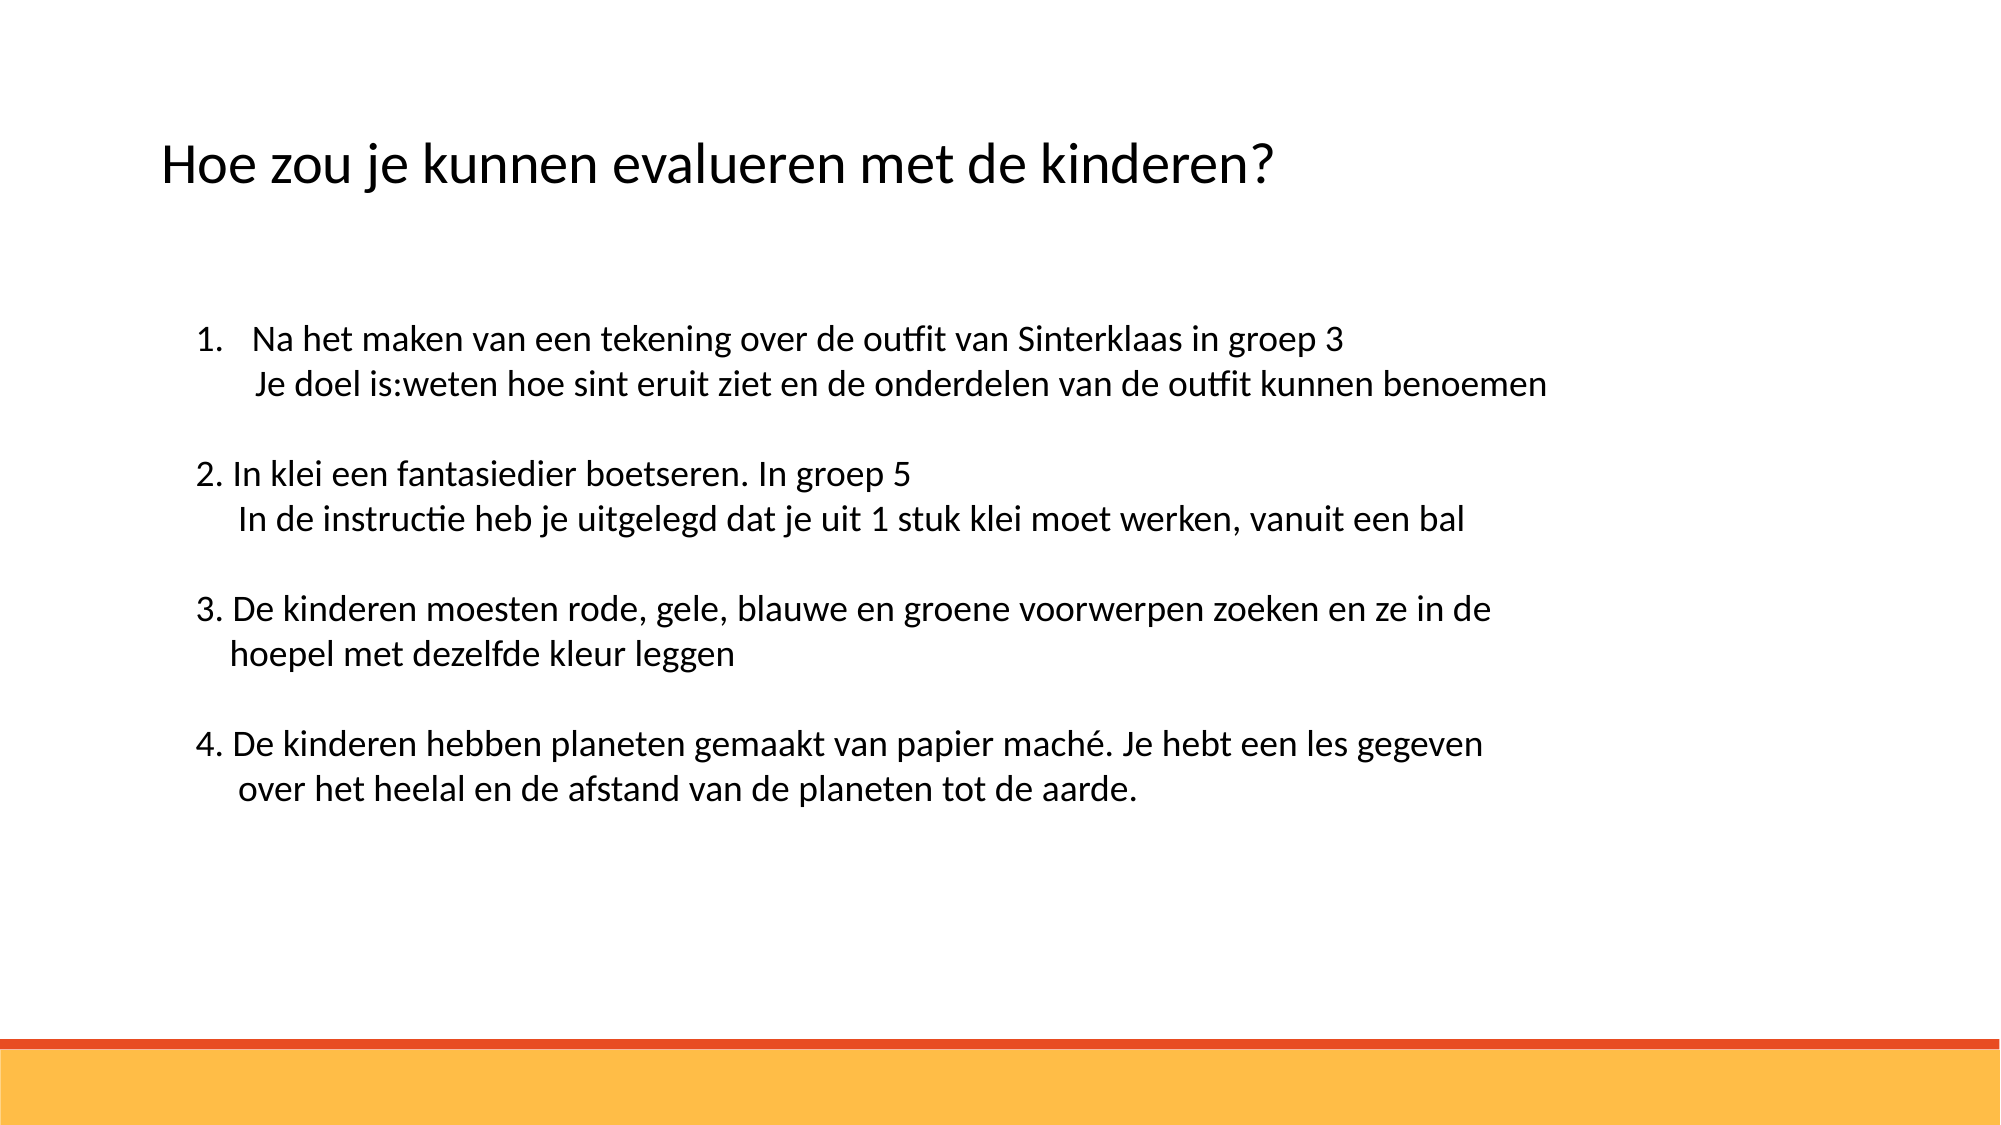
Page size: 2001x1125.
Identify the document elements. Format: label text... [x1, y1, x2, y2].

text_box Na het maken van een tekening over de outfit van Sinterklaas in groep 3 Je doel is:weten hoe sint eruit ziet en de onderdelen van de outfit kunnen benoemen 2. In klei een fantasiedier boetseren. In groep 5 In de instructie heb je uitgelegd dat je uit 1 stuk klei moet werken, vanuit een bal 3. De kinderen moesten rode, gele, blauwe en groene voorwerpen zoeken en ze in de hoepel met dezelfde kleur leggen 4. De kinderen hebben planeten gemaakt van papier maché. Je hebt een les gegeven over het heelal en de afstand van de planeten tot de aarde. [180, 306, 1565, 816]
text_box Hoe zou je kunnen evalueren met de kinderen? [145, 117, 1292, 203]
